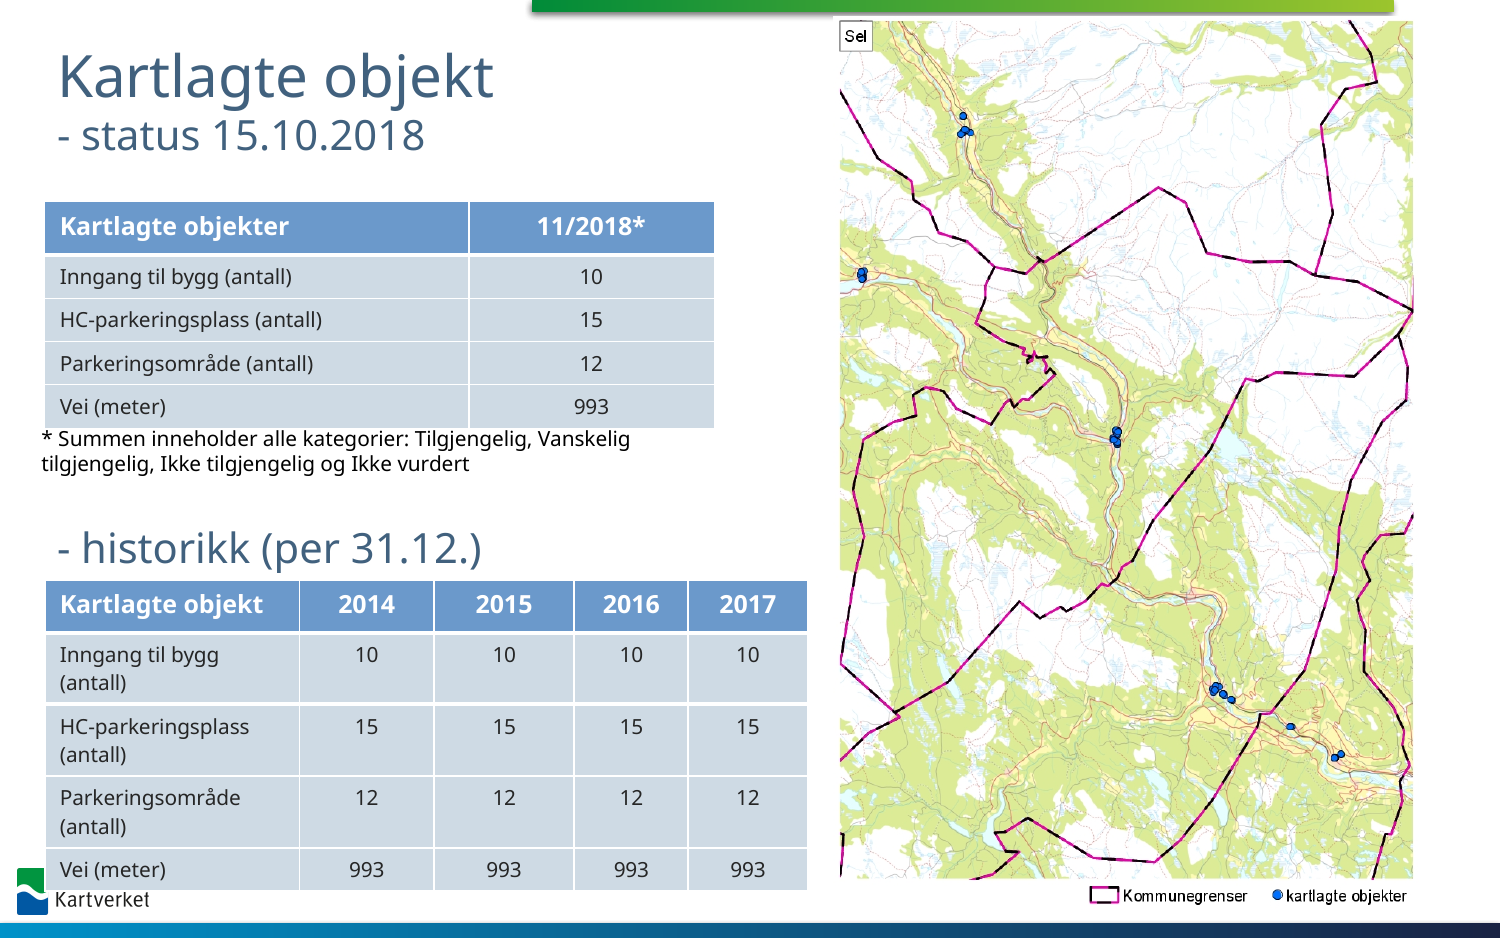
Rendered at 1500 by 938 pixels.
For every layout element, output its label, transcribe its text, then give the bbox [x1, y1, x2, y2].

table_cell Inngang til bygg (antall) [46, 635, 299, 702]
table_cell Parkeringsområde (antall) [45, 342, 468, 384]
table_cell 993 [435, 849, 573, 890]
table_cell 10 [300, 635, 433, 702]
text_box - historikk (per 31.12.) [42, 496, 828, 580]
table_header 2017 [689, 581, 807, 631]
table_header 2014 [300, 581, 433, 631]
table_cell 15 [300, 706, 433, 775]
picture [833, 16, 1419, 913]
table_cell HC-parkeringsplass (antall) [45, 299, 468, 341]
table_cell 12 [300, 777, 433, 847]
table_cell 12 [575, 777, 687, 847]
table_cell 15 [470, 299, 714, 341]
table_cell Vei (meter) [45, 385, 468, 417]
text_box Kartlagte objekt - status 15.10.2018 [42, 24, 828, 167]
table_cell 12 [470, 342, 714, 384]
table_cell 12 [435, 777, 573, 847]
table_header 2016 [575, 581, 687, 631]
table_cell 993 [575, 849, 687, 890]
table_cell 993 [470, 385, 714, 428]
text_box * Summen inneholder alle kategorier: Tilgjengelig, Vanskelig tilgjengelig, Ikke tilgjengelig og Ikke vurdert [26, 417, 711, 483]
table_header Kartlagte objekter [45, 202, 468, 253]
table_header 11/2018* [470, 202, 714, 253]
table_cell 15 [435, 706, 573, 775]
table_cell 993 [689, 849, 807, 890]
table_header 2015 [435, 581, 573, 631]
table_cell 993 [300, 849, 433, 890]
table_cell 15 [689, 706, 807, 775]
table_cell Inngang til bygg (antall) [45, 257, 468, 298]
table_cell 15 [575, 706, 687, 775]
table_cell HC-parkeringsplass (antall) [46, 706, 299, 775]
table_cell 10 [689, 635, 807, 702]
table_header Kartlagte objekt [46, 581, 299, 631]
table_cell 12 [689, 777, 807, 847]
table_cell 10 [435, 635, 573, 702]
table_cell Parkeringsområde (antall) [46, 777, 299, 847]
table_cell 10 [470, 257, 714, 298]
table_cell 10 [575, 635, 687, 702]
table_cell Vei (meter) [46, 849, 299, 890]
